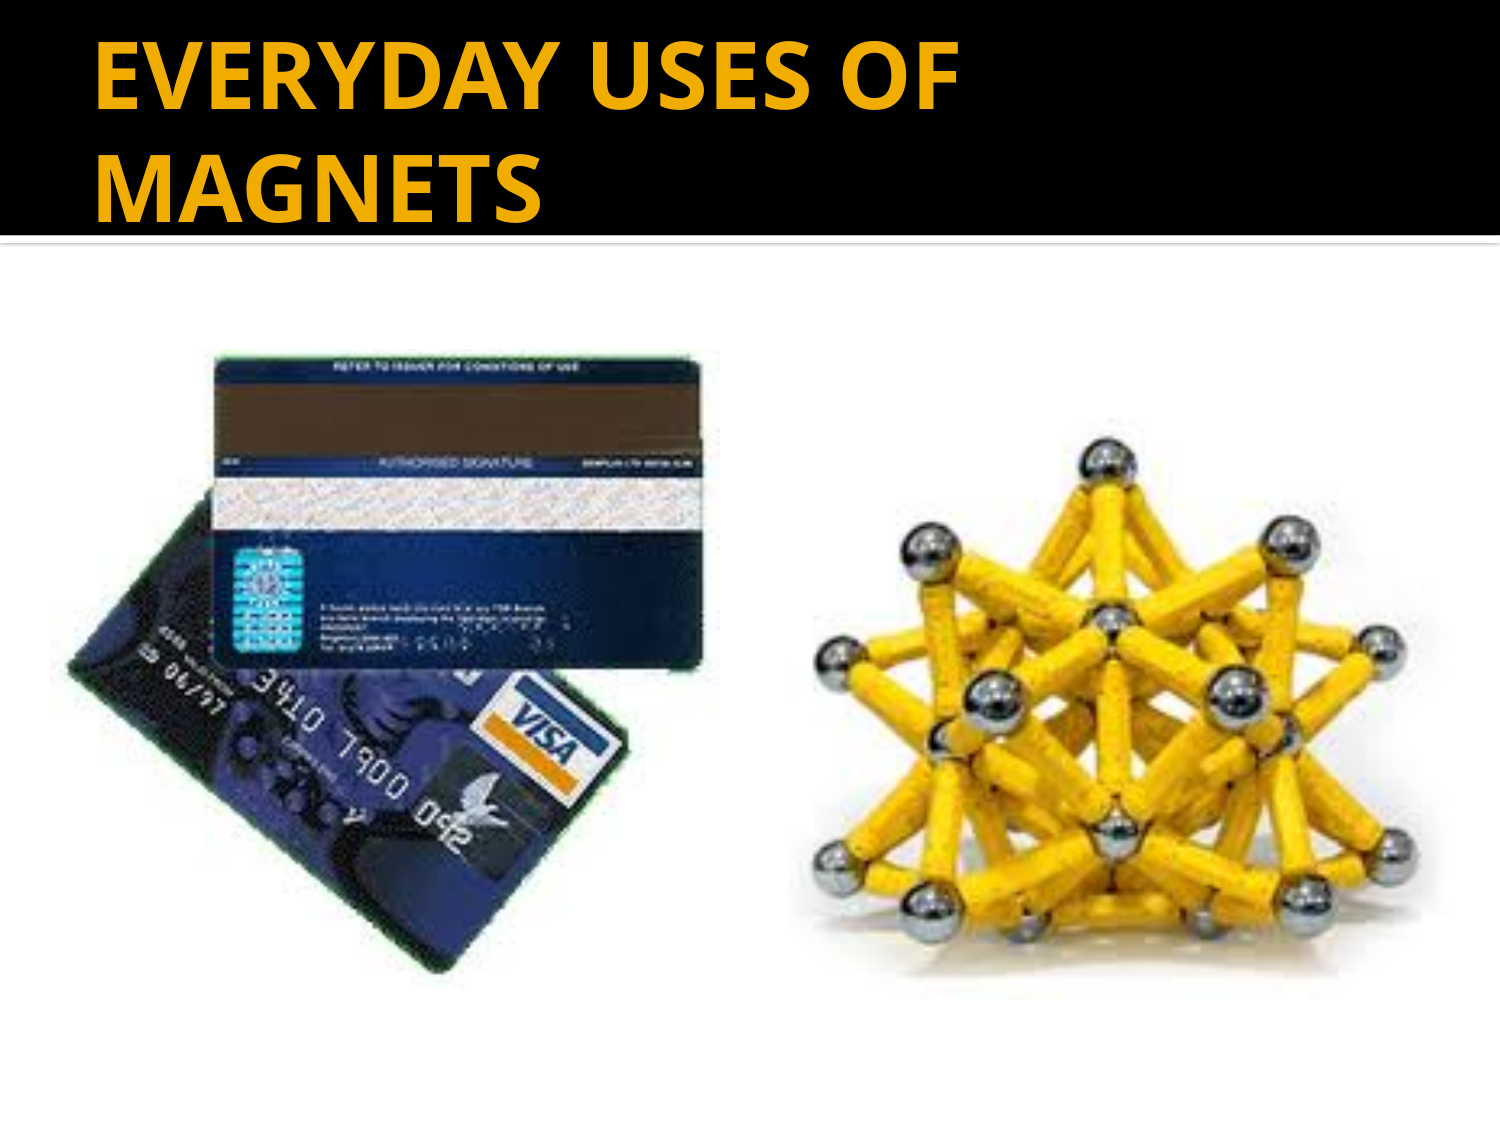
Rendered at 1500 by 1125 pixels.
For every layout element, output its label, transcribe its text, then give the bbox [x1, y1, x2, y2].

picture [787, 337, 1450, 1000]
title EVERYDAY USES OF MAGNETS [75, 25, 1425, 231]
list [49, 349, 720, 988]
